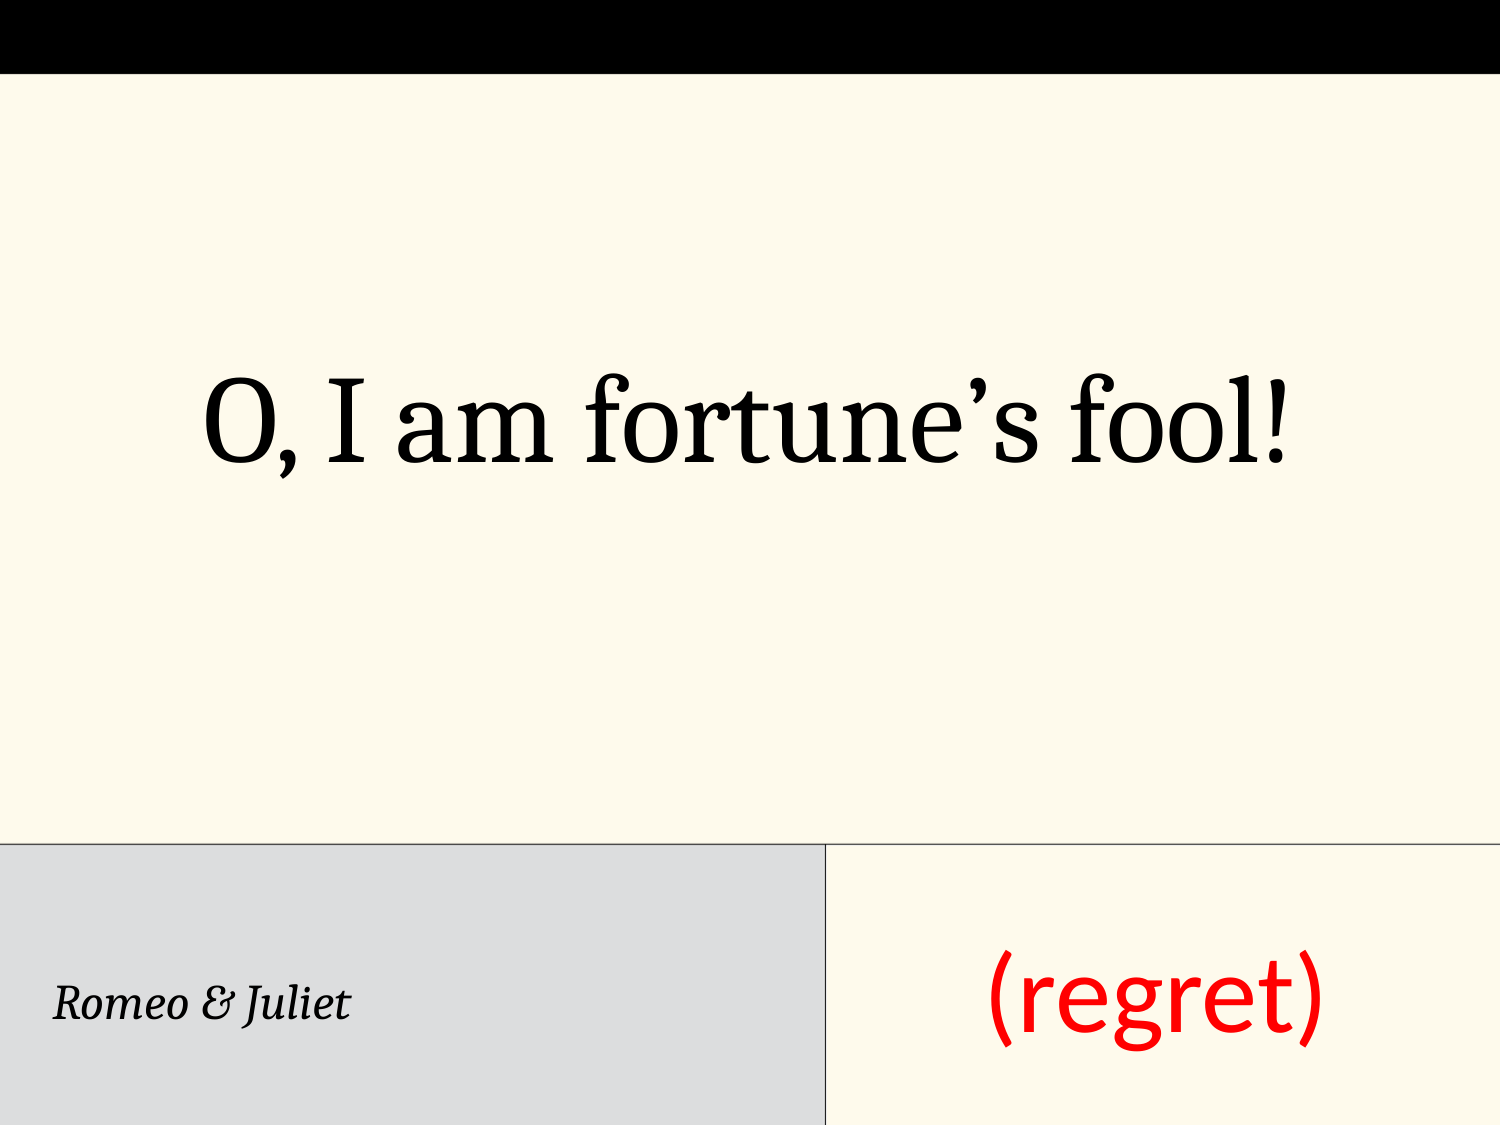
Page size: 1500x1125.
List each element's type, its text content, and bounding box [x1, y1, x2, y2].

text_box (regret) [862, 912, 1450, 1088]
text_box Romeo & Juliet [37, 962, 688, 1037]
text_box O, I am fortune’s fool! [168, 249, 1332, 592]
picture [0, 0, 1500, 1125]
